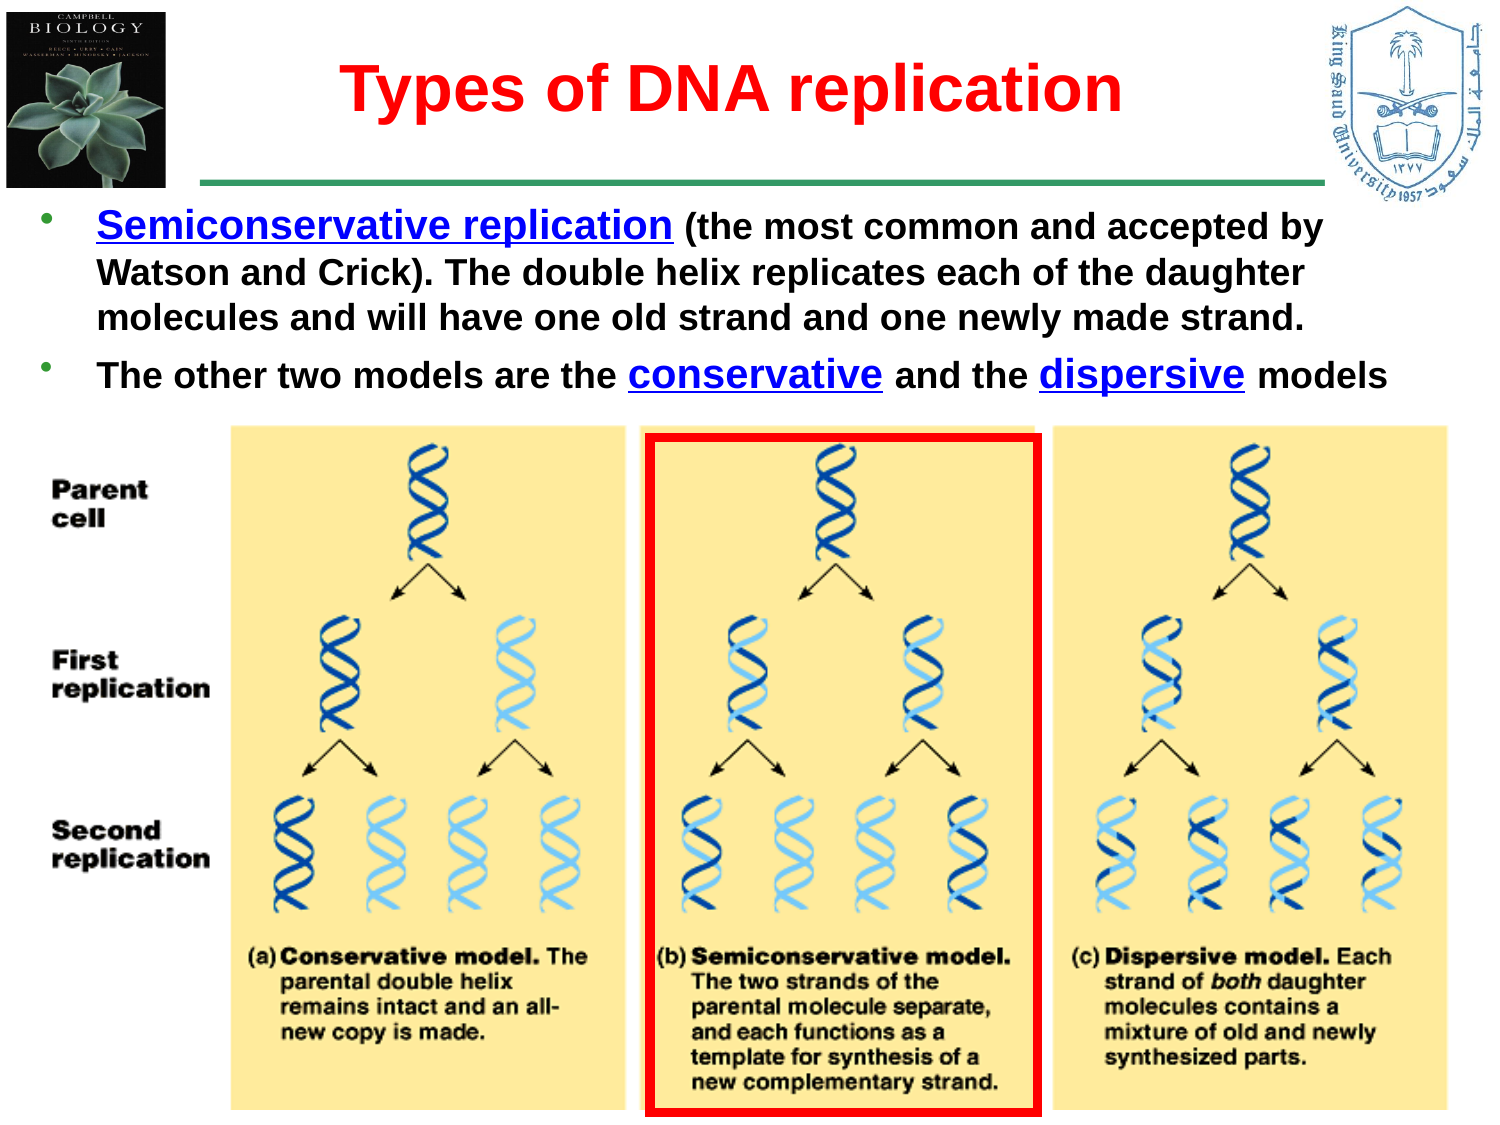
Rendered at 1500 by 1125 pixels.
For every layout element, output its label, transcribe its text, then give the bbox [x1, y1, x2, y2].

list Semiconservative replication (the most common and accepted by Watson and Crick). The double helix replicates each of the daughter molecules and will have one old strand and one newly made strand. The other two models are the conservative and the dispersive models [24, 216, 1475, 844]
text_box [5, 0, 1488, 209]
picture [37, 412, 1463, 1110]
